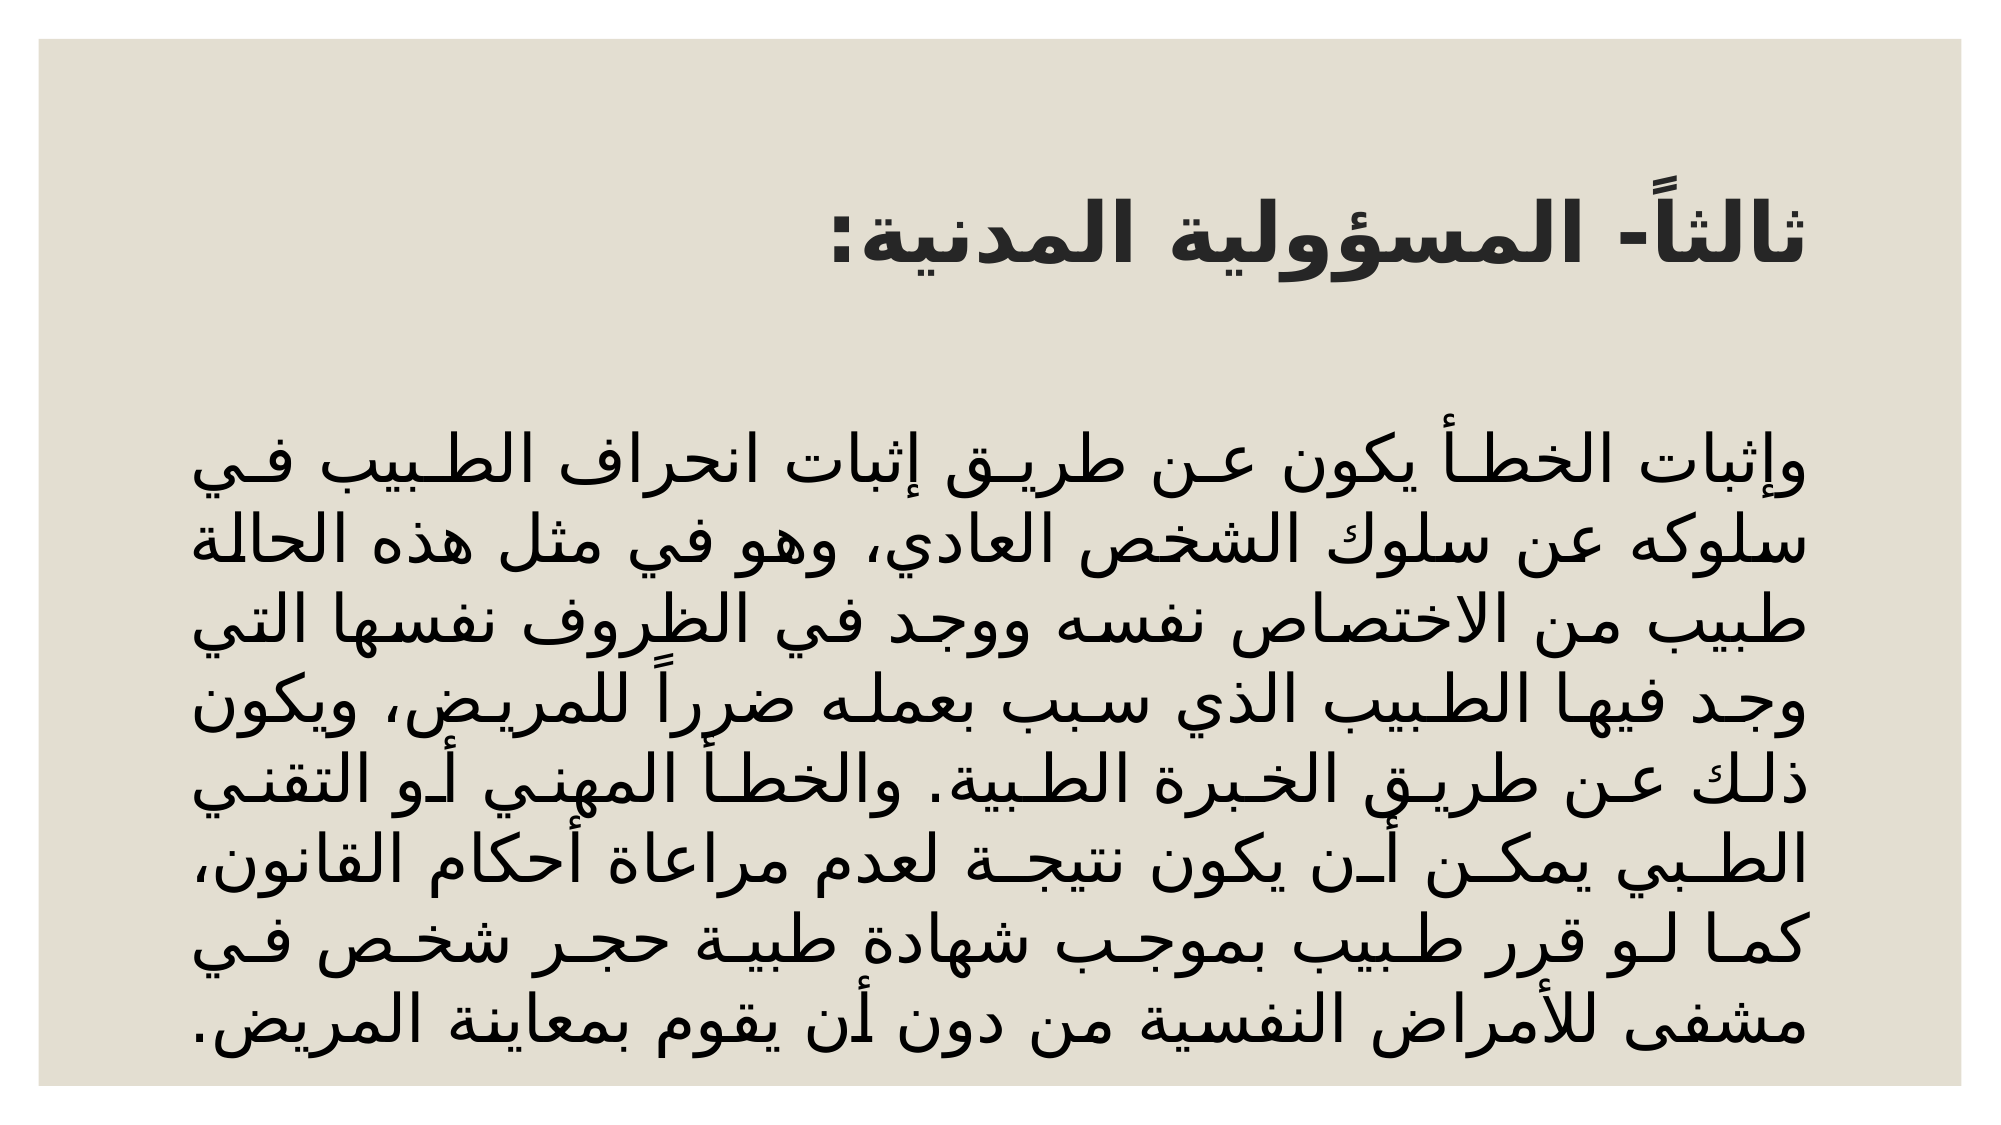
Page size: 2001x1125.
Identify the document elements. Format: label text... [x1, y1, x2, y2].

title ثالثاً- المسؤولية المدنية: [174, 105, 1825, 331]
list وإثبات الخطأ يكون عن طريق إثبات انحراف الطبيب في سلوكه عن سلوك الشخص العادي، وهو في مثل هذه الحالة طبيب من الاختصاص نفسه ووجد في الظروف نفسها التي وجد فيها الطبيب الذي سبب بعمله ضرراً للمريض، ويكون ذلك عن طريق الخبرة الطبية. والخطأ المهني أو التقني الطبي يمكن أن يكون نتيجة لعدم مراعاة أحكام القانون، كما لو قرر طبيب بموجب شهادة طبية حجر شخص في مشفى للأمراض النفسية من دون أن يقوم بمعاينة المريض. [174, 345, 1825, 990]
